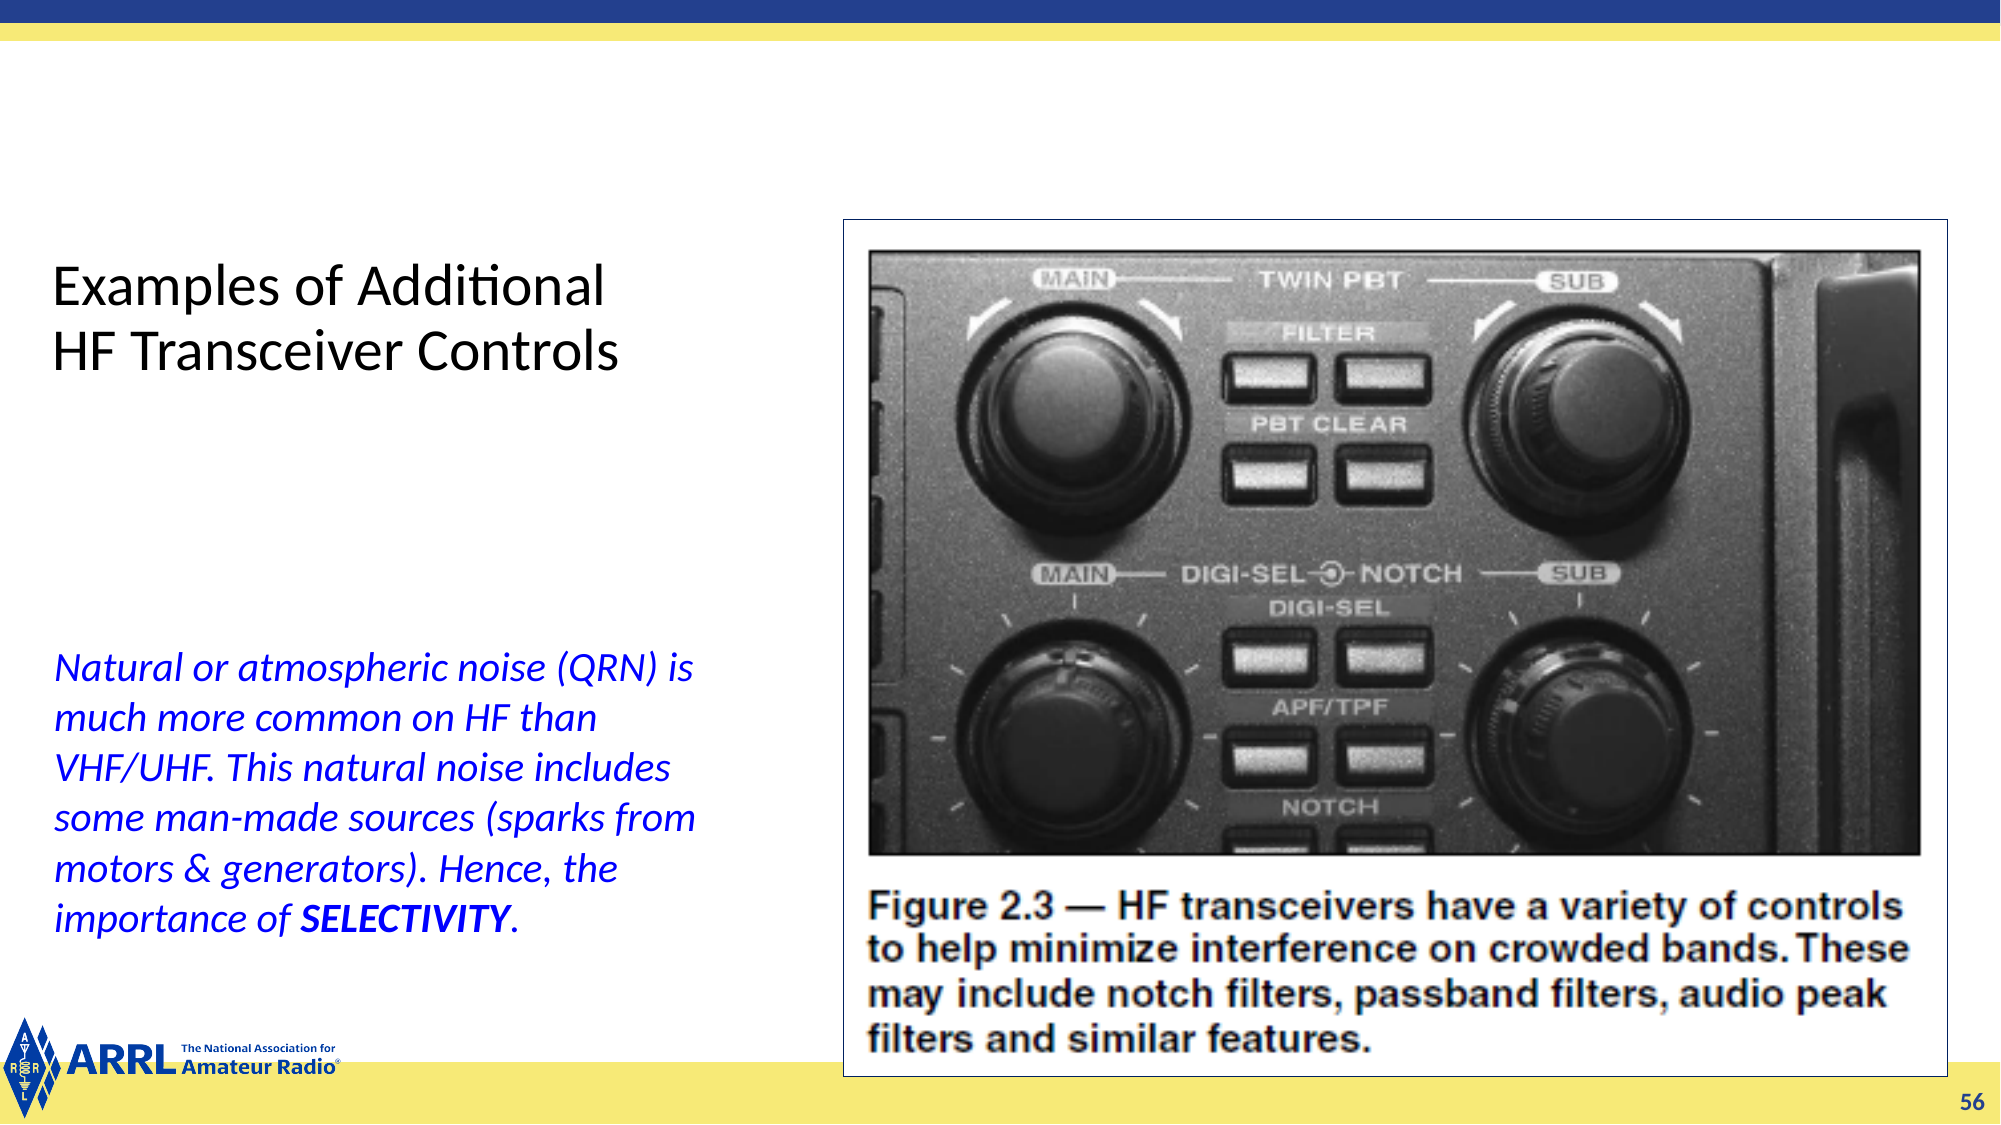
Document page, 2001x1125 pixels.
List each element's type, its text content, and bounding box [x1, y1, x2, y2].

title Examples of Additional HF Transceiver Controls [37, 224, 675, 413]
picture [1, 1015, 342, 1121]
picture [843, 219, 1948, 1077]
text_box Natural or atmospheric noise (QRN) is much more common on HF than VHF/UHF. This natural noise includes some man-made sources (sparks from motors & generators). Hence, the importance of SELECTIVITY. [39, 632, 765, 948]
